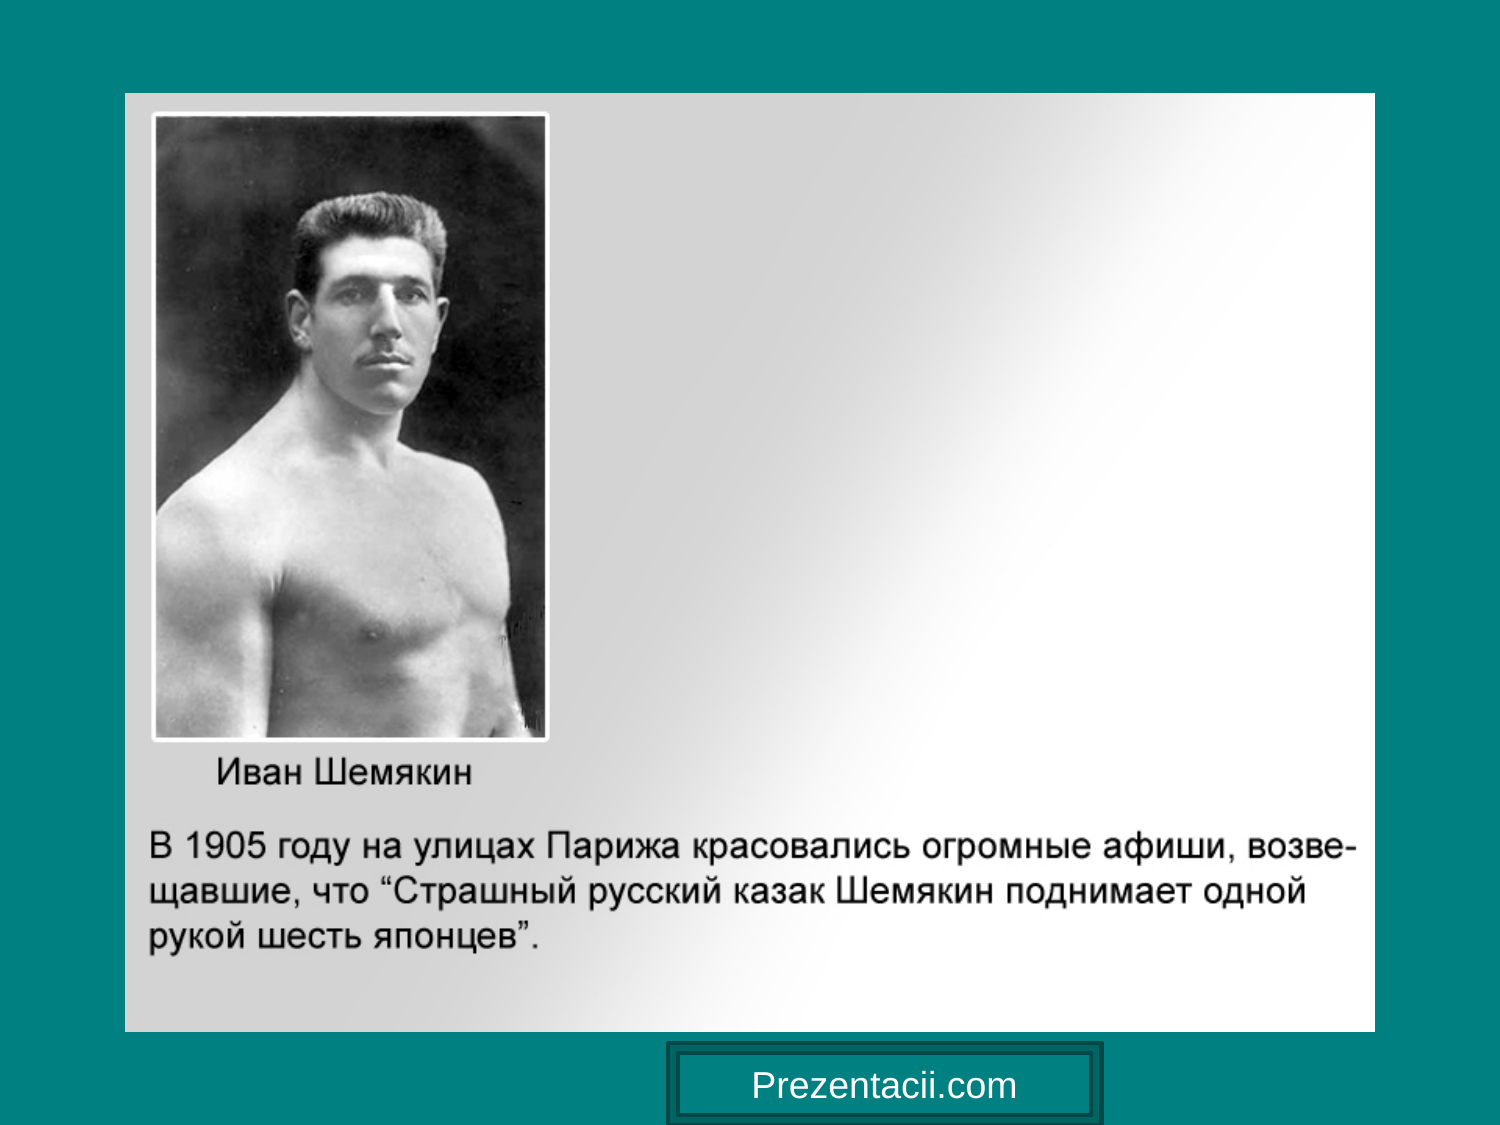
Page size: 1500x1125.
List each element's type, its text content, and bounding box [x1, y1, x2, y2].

text_box Prezentacii.com [666, 1041, 1104, 1125]
picture [124, 93, 1376, 1032]
